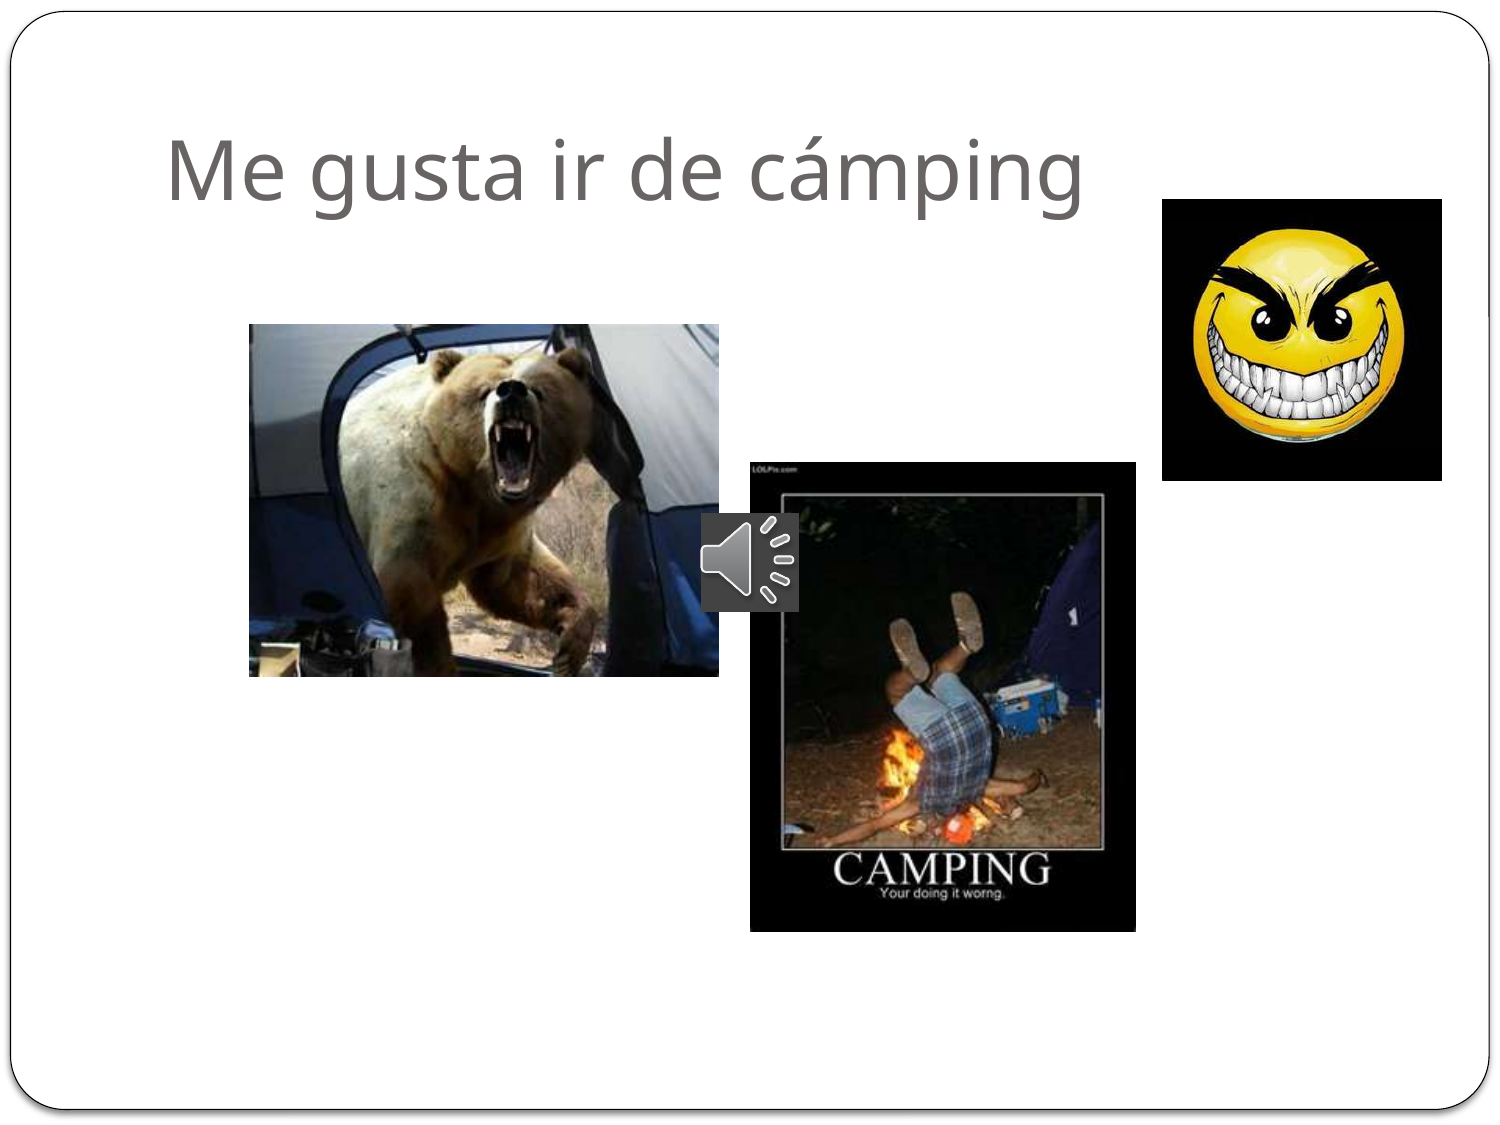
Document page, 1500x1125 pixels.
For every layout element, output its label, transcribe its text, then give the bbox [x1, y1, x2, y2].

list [1162, 199, 1442, 481]
picture [249, 324, 1137, 932]
title Me gusta ir de cámping [150, 45, 1425, 233]
